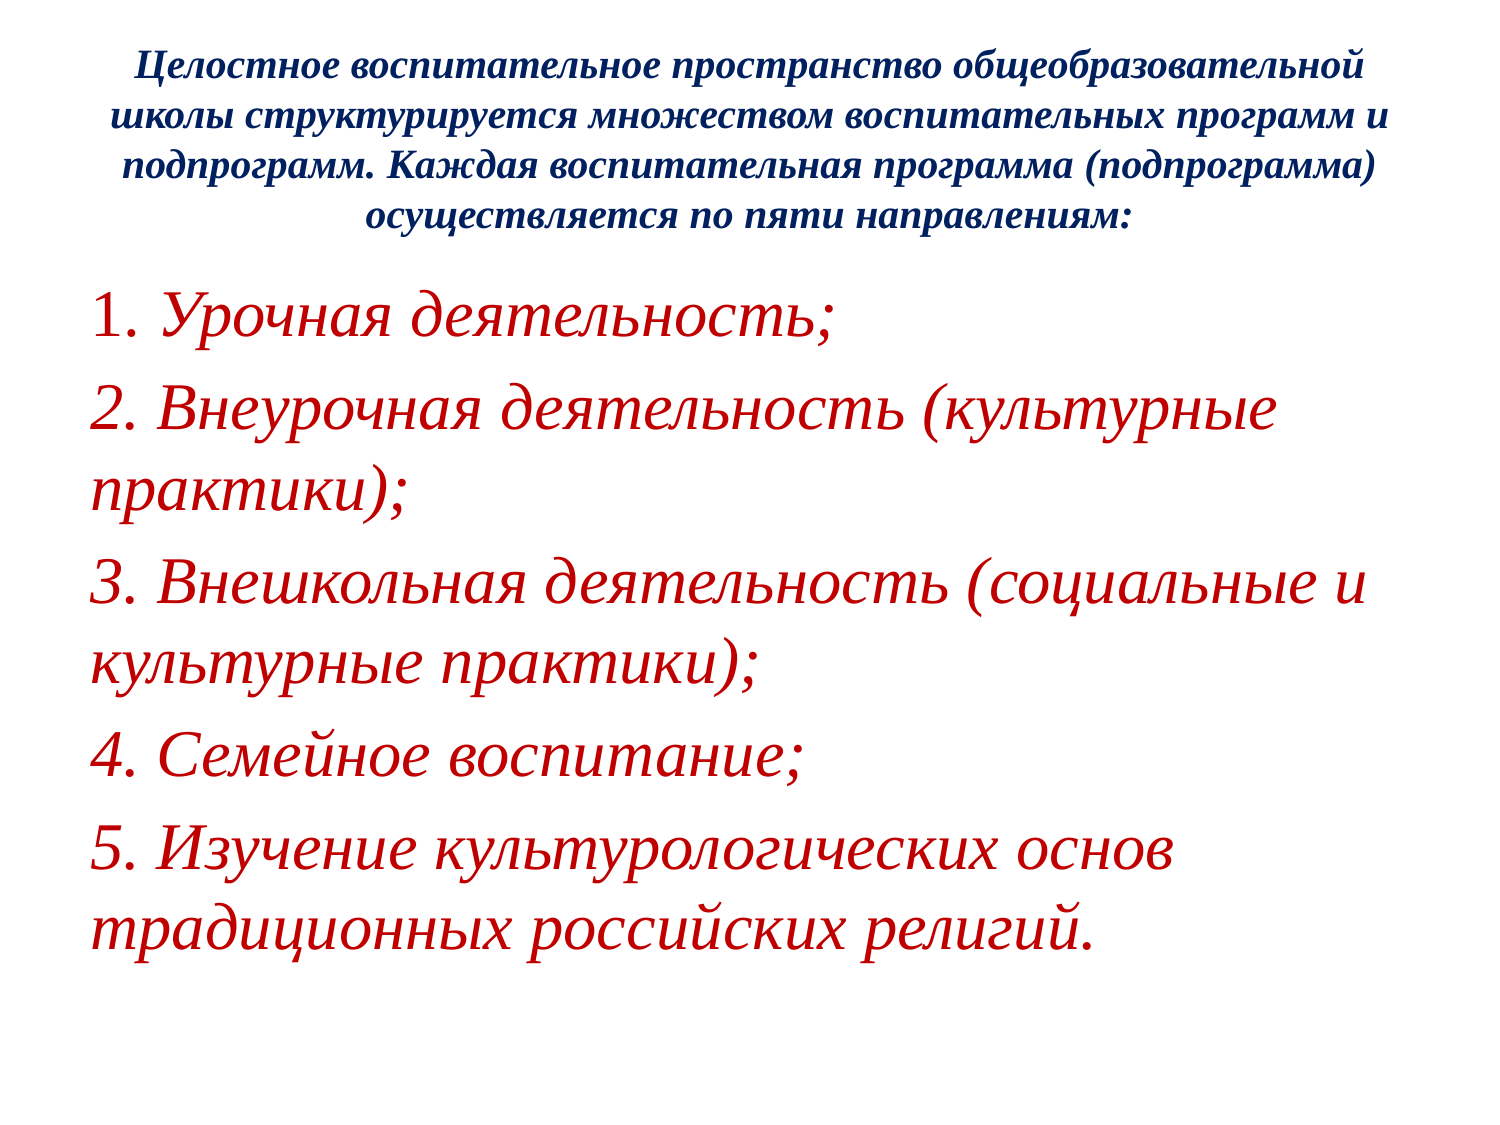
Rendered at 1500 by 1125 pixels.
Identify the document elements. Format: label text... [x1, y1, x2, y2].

title Целостное воспитательное пространство общеобразовательной школы структурируется множеством воспитательных программ и подпрограмм. Каждая воспитательная программа (подпрограмма) осуществляется по пяти направлениям: [75, 45, 1425, 262]
list 1. Урочная деятельность; 2. Внеурочная деятельность (культурные практики); 3. Внешкольная деятельность (социальные и культурные практики); 4. Семейное воспитание; 5. Изучение культурологических основ традиционных российских религий. [75, 262, 1425, 1005]
